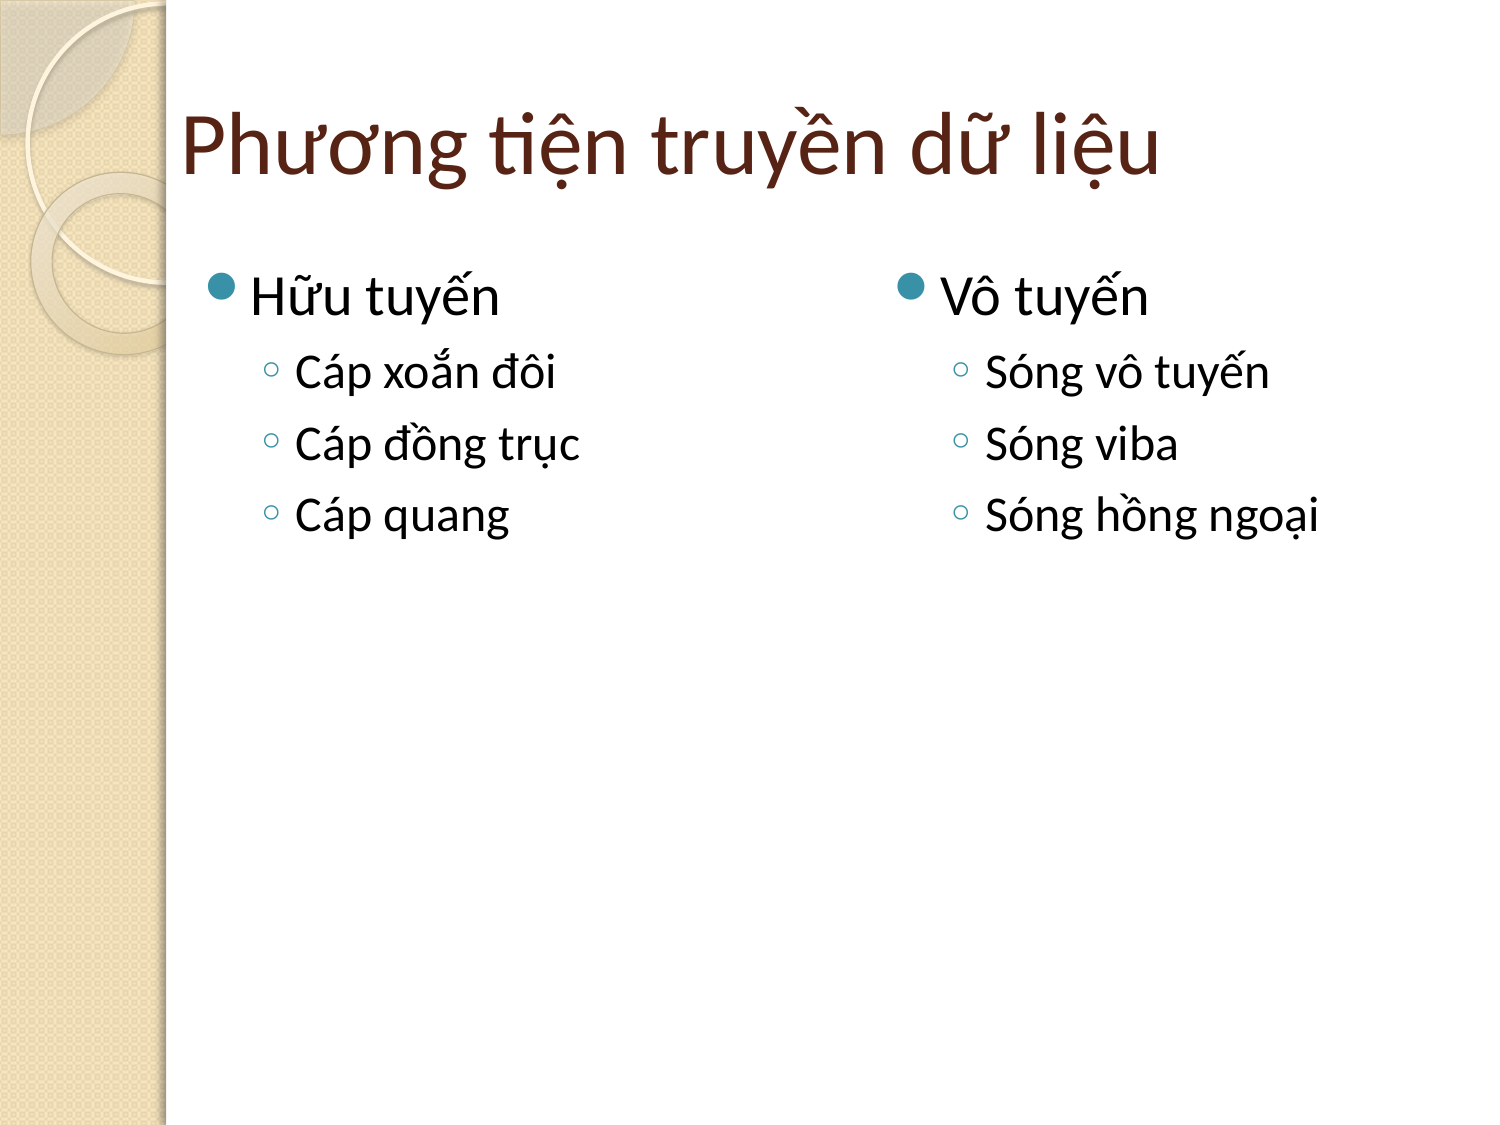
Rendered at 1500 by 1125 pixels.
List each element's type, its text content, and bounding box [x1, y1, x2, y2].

title Phương tiện truyền dữ liệu [165, 45, 1466, 233]
list Vô tuyến Sóng vô tuyến Sóng viba Sóng hồng ngoại [865, 249, 1466, 1015]
list Hữu tuyến Cáp xoắn đôi Cáp đồng trục Cáp quang [175, 249, 836, 1015]
